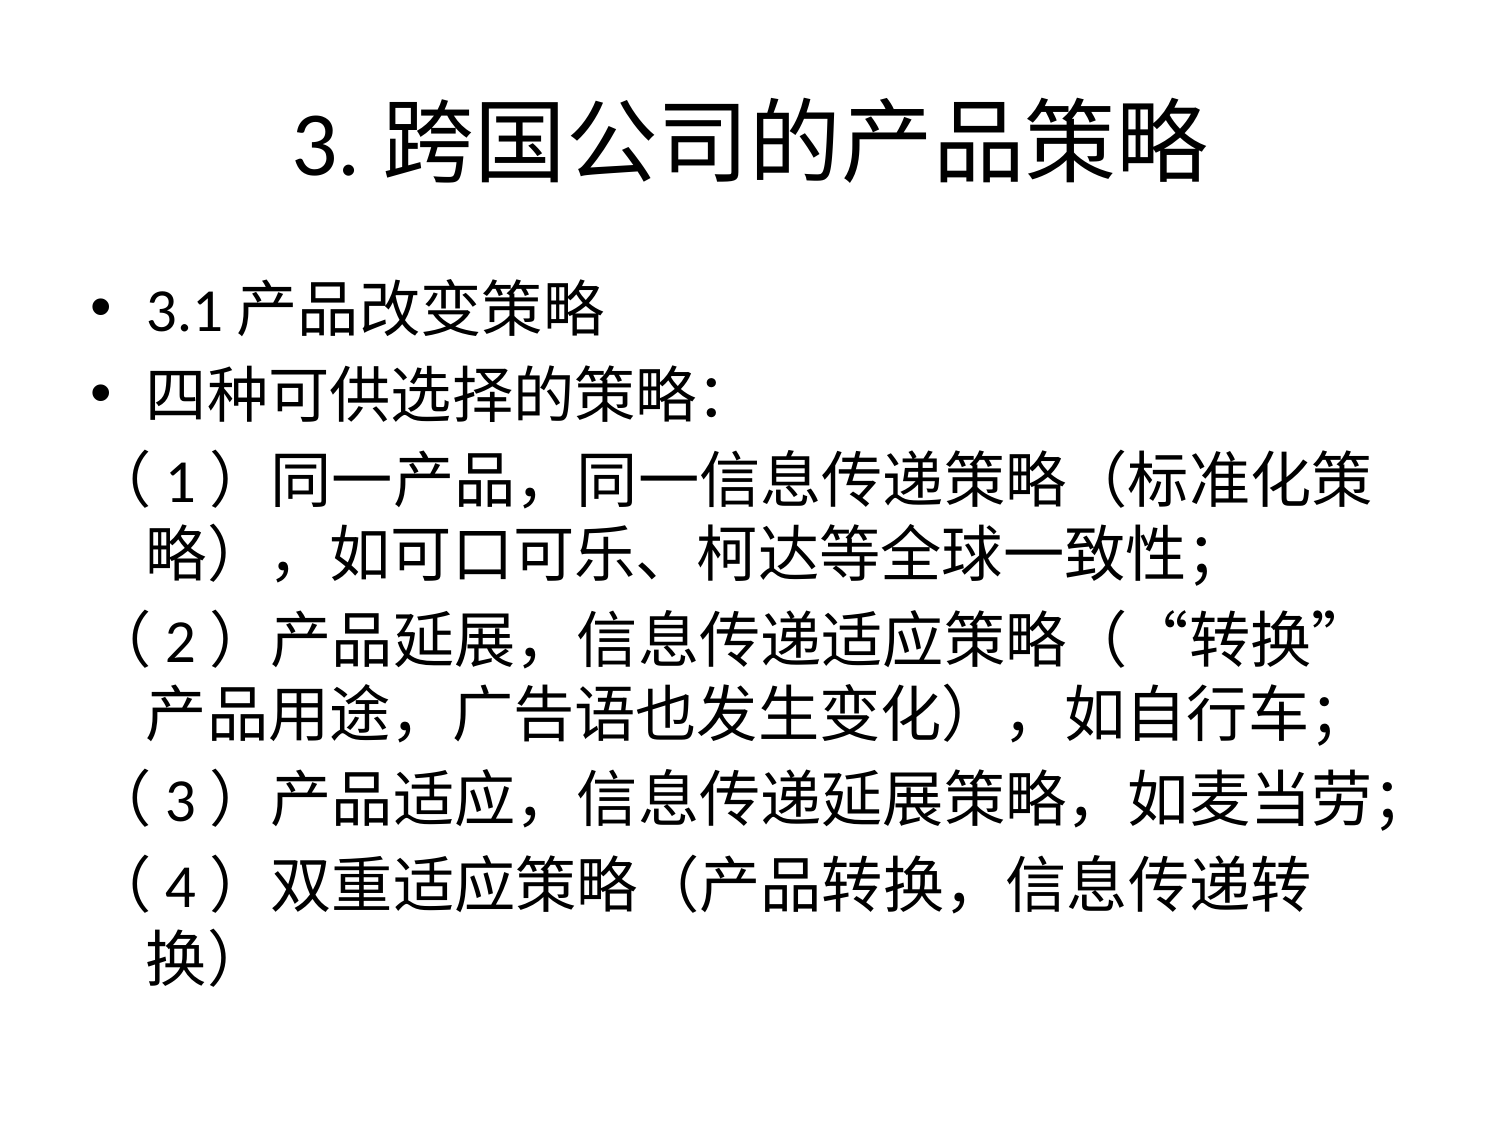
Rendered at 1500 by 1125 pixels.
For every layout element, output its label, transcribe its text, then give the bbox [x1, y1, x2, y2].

list 3.1产品改变策略 四种可供选择的策略： （1）同一产品，同一信息传递策略（标准化策略），如可口可乐、柯达等全球一致性； （2）产品延展，信息传递适应策略（“转换”产品用途，广告语也发生变化），如自行车； （3）产品适应，信息传递延展策略，如麦当劳； （4）双重适应策略（产品转换，信息传递转换） [75, 262, 1425, 1005]
title 3.跨国公司的产品策略 [75, 45, 1425, 233]
